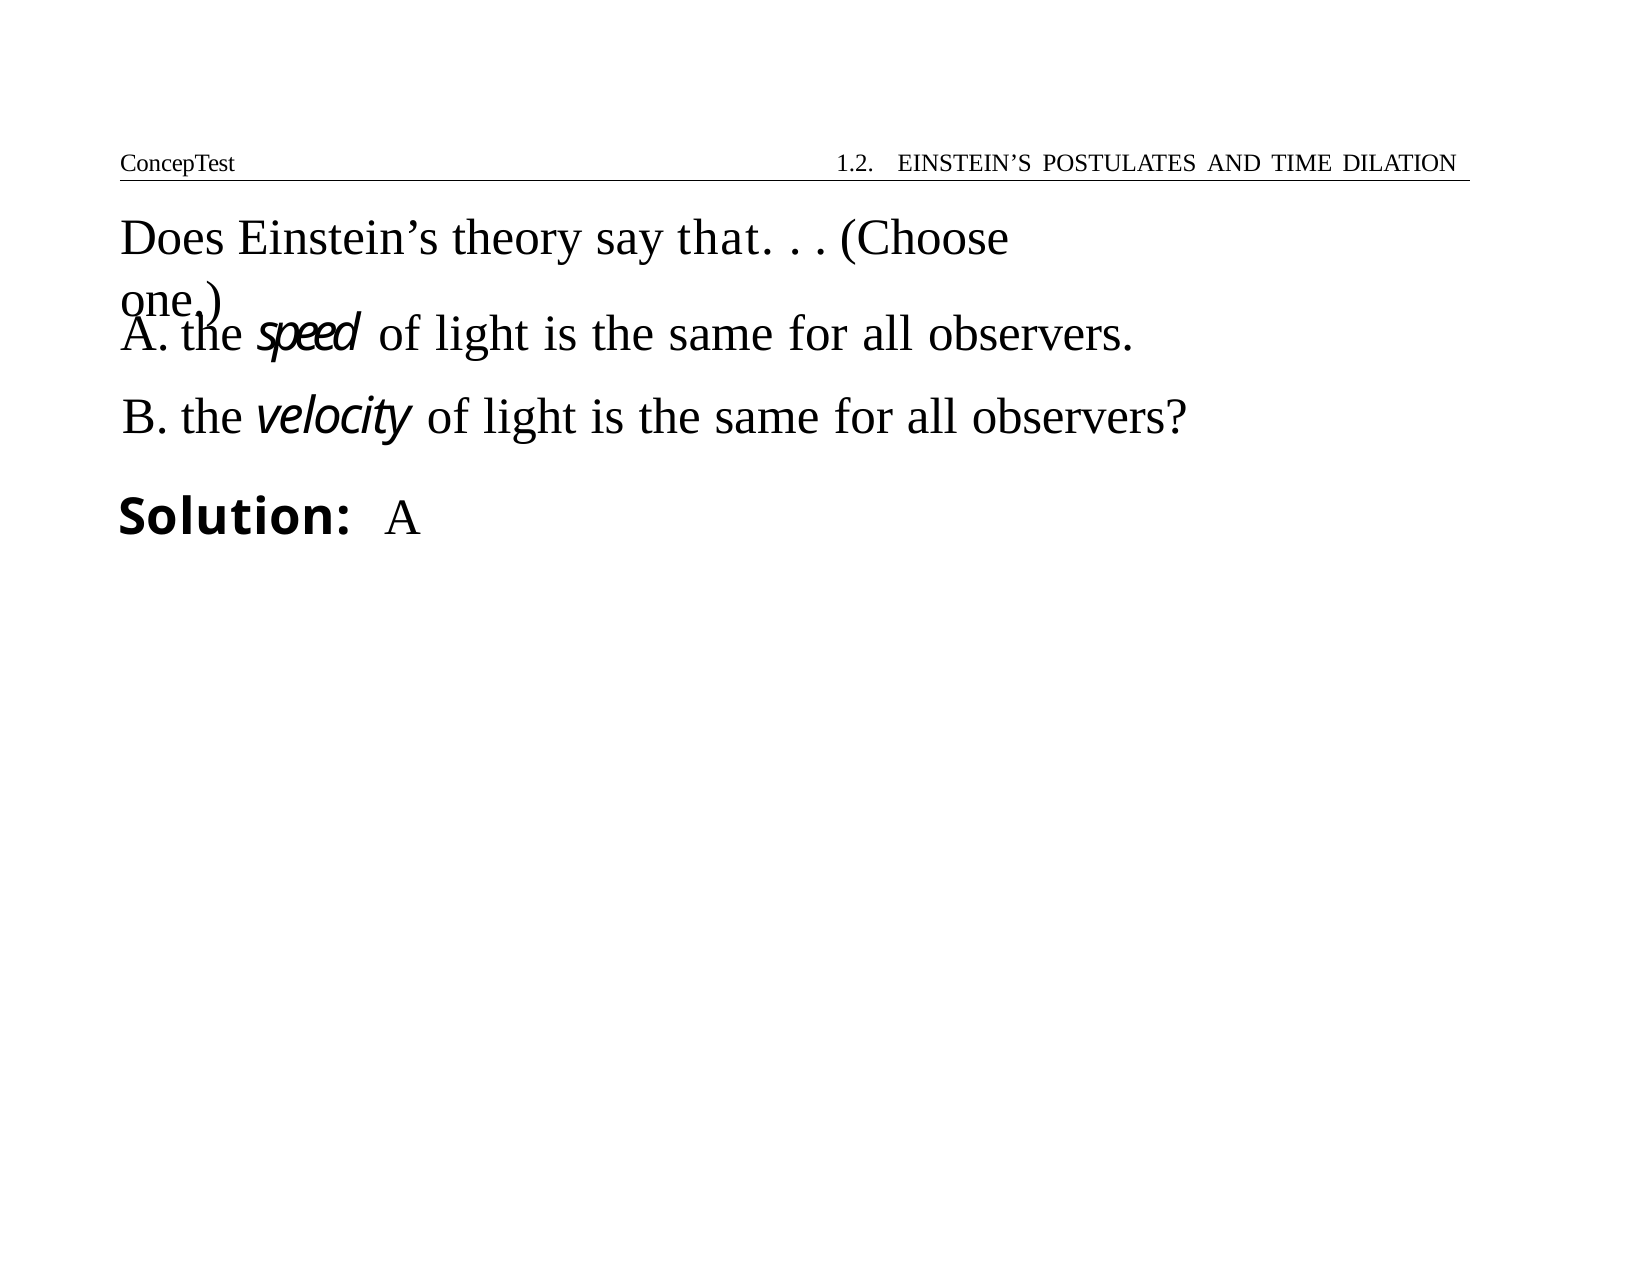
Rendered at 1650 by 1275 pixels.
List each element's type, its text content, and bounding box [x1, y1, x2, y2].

text_box ConcepTest 1.2. EINSTEIN’S POSTULATES AND TIME DILATION [117, 144, 1473, 176]
text_box the speed of light is the same for all observers. the velocity of light is the same for all observers? Solution: A [116, 275, 1205, 545]
title Does Einstein’s theory say that. . . (Choose one.) [117, 201, 1120, 275]
